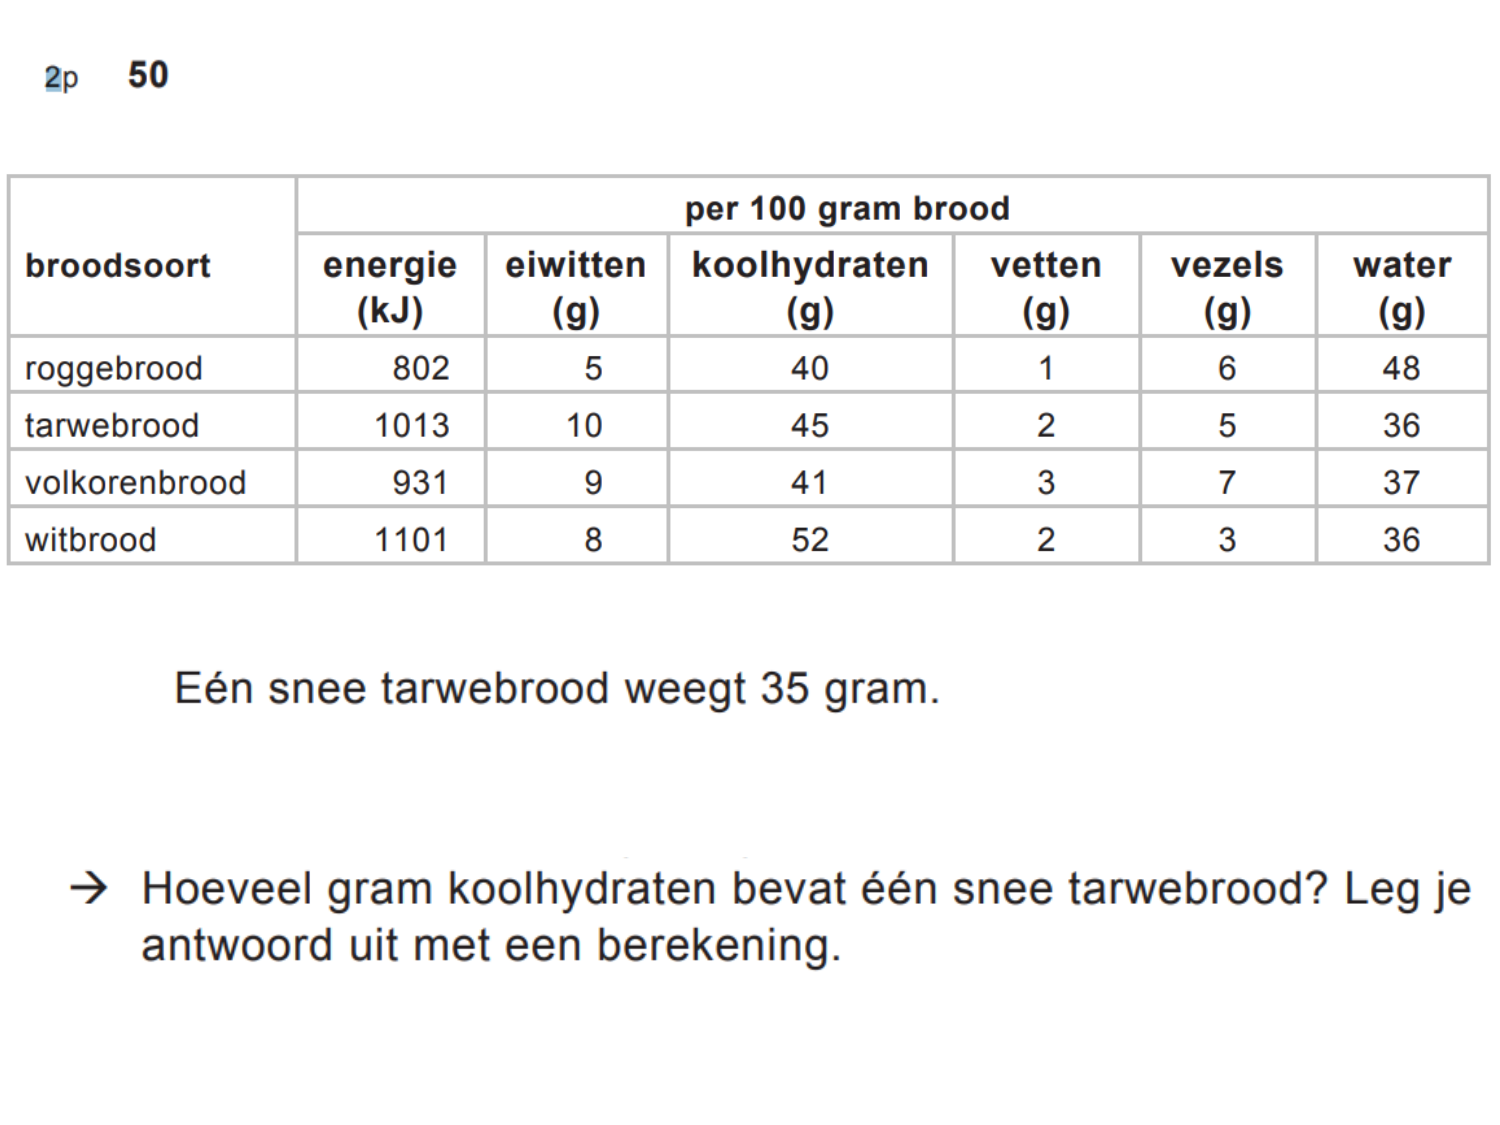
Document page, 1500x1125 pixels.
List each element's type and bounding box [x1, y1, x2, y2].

picture [29, 30, 180, 124]
picture [159, 638, 940, 723]
picture [46, 857, 1500, 976]
picture [3, 160, 1500, 585]
